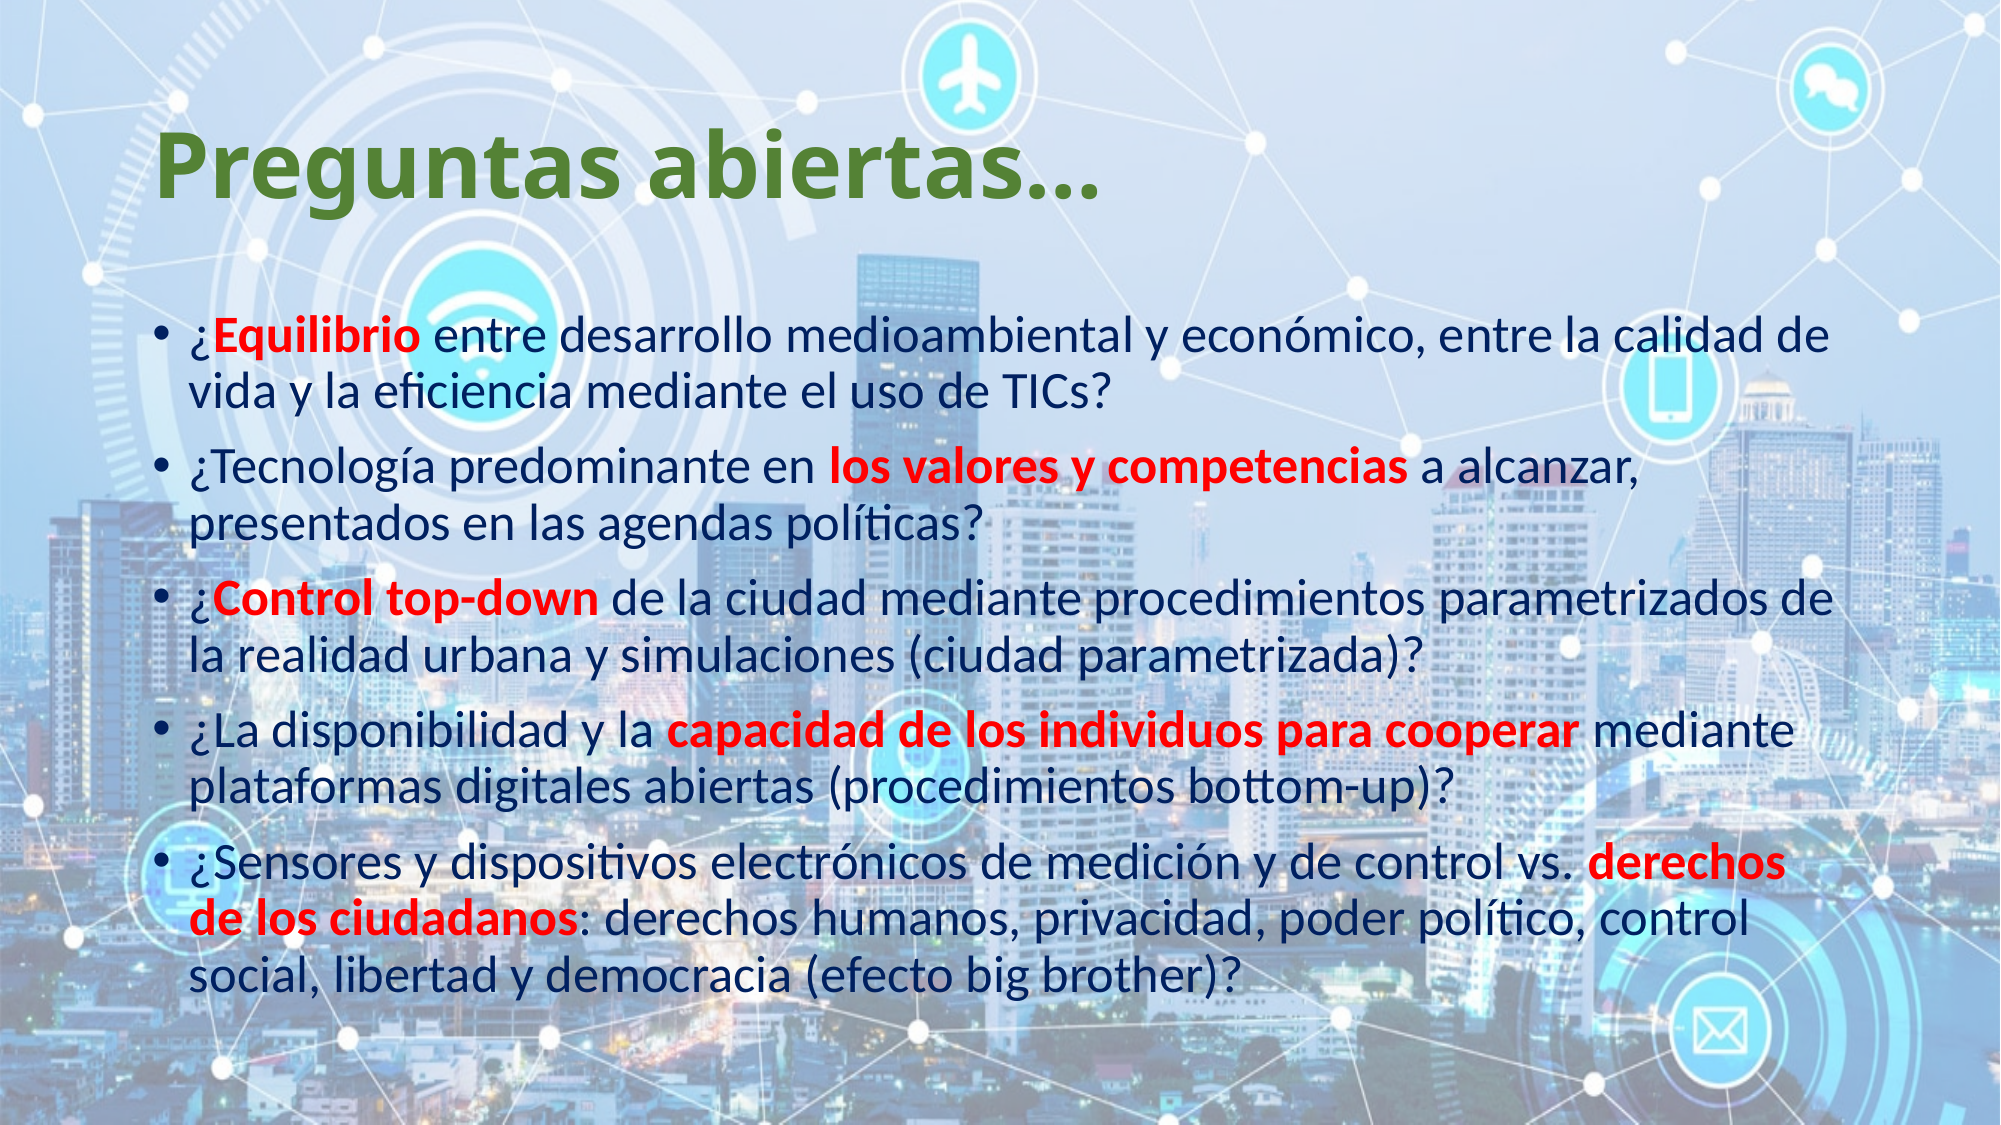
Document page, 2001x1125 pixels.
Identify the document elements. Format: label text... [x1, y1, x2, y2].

list ¿Equilibrio entre desarrollo medioambiental y económico, entre la calidad de vida y la eficiencia mediante el uso de TICs? ¿Tecnología predominante en los valores y competencias a alcanzar, presentados en las agendas políticas? ¿Control top-down de la ciudad mediante procedimientos parametrizados de la realidad urbana y simulaciones (ciudad parametrizada)? ¿La disponibilidad y la capacidad de los individuos para cooperar mediante plataformas digitales abiertas (procedimientos bottom-up)? ¿Sensores y dispositivos electrónicos de medición y de control vs. derechos de los ciudadanos: derechos humanos, privacidad, poder político, control social, libertad y democracia (efecto big brother)? [137, 299, 1863, 1014]
title Preguntas abiertas… [137, 59, 1863, 278]
